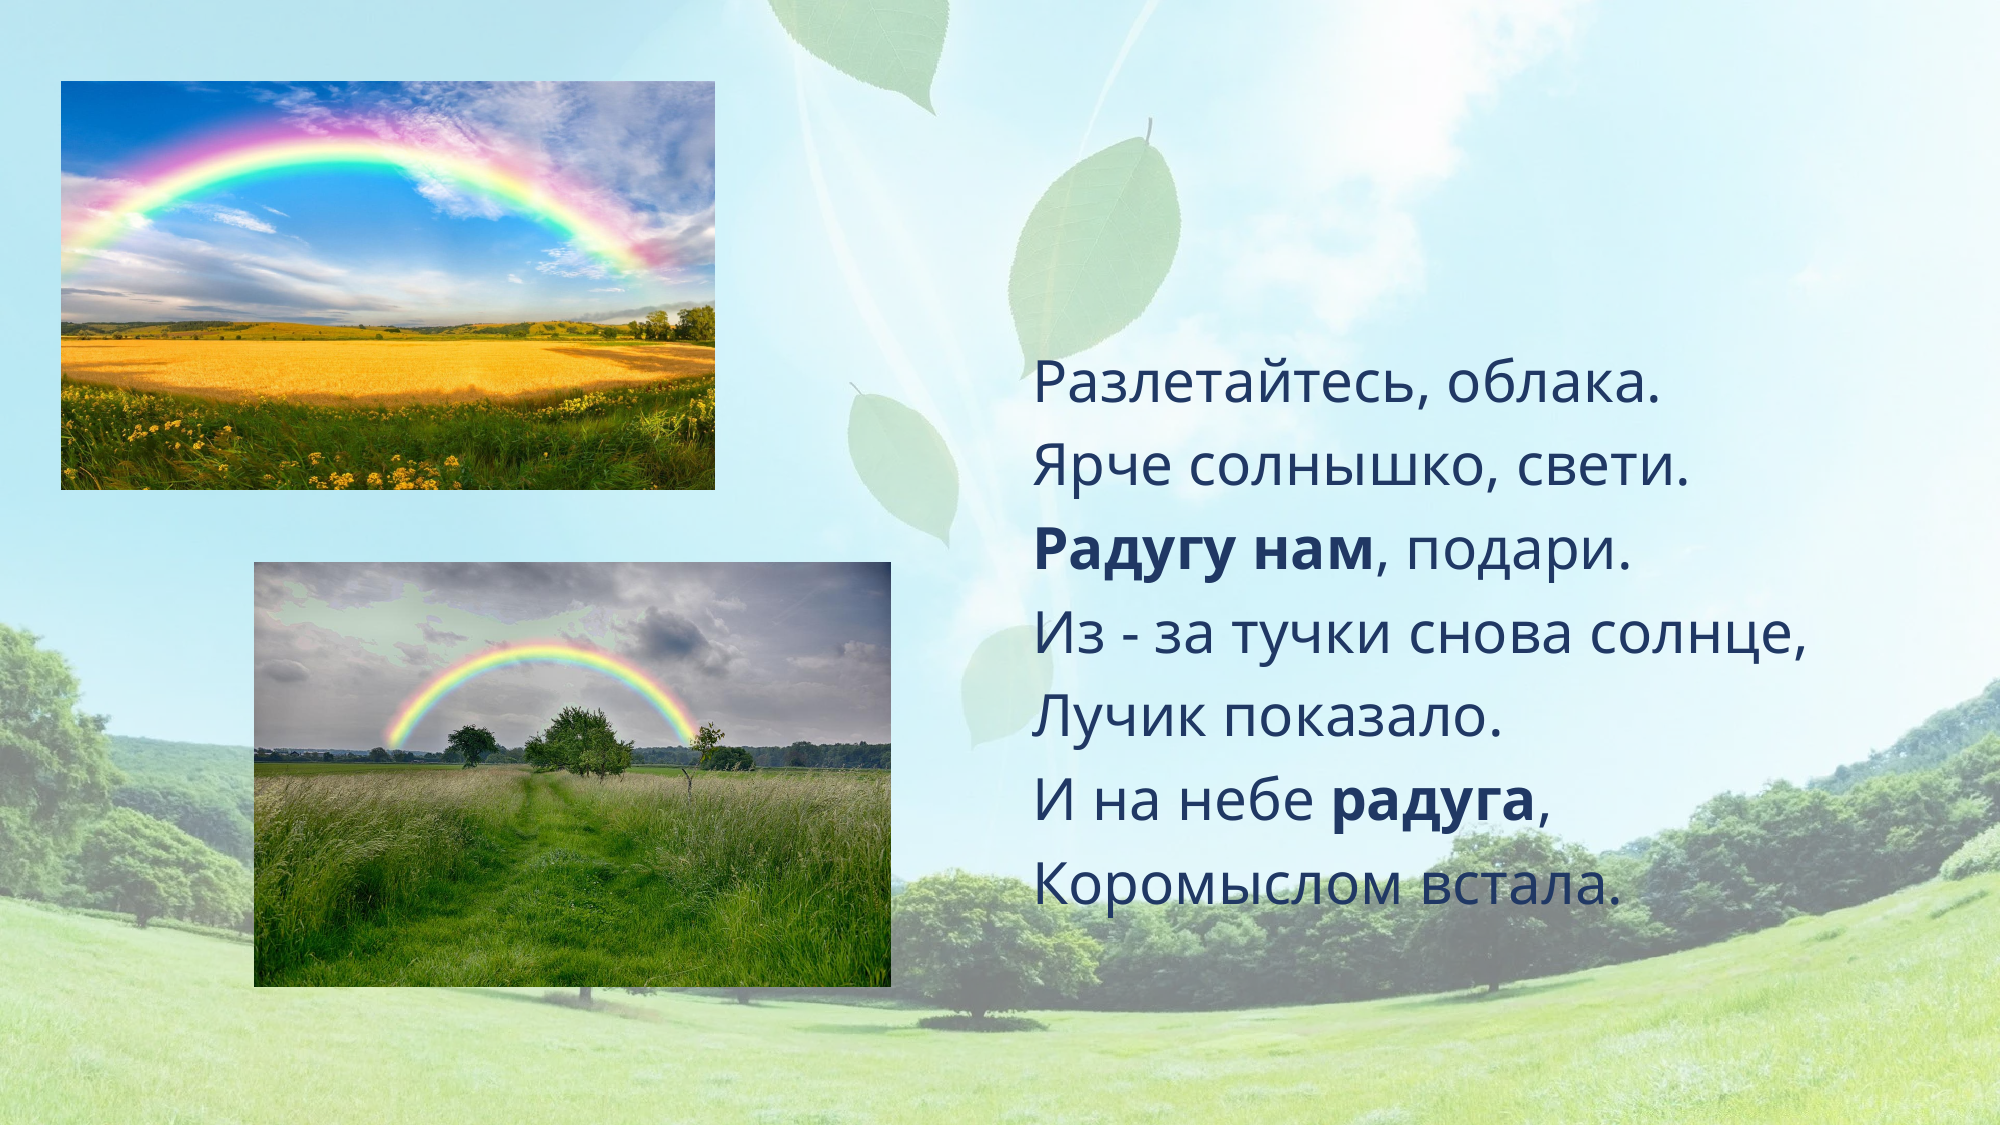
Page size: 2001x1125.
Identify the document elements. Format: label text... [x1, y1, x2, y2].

picture [254, 562, 891, 988]
list Разлетайтесь, облака. Ярче солнышко, свети. Радугу нам, подари. Из - за тучки снова солнце, Лучик показало. И на небе радуга, Коромыслом встала. [1017, 344, 2000, 1059]
picture [61, 81, 715, 490]
